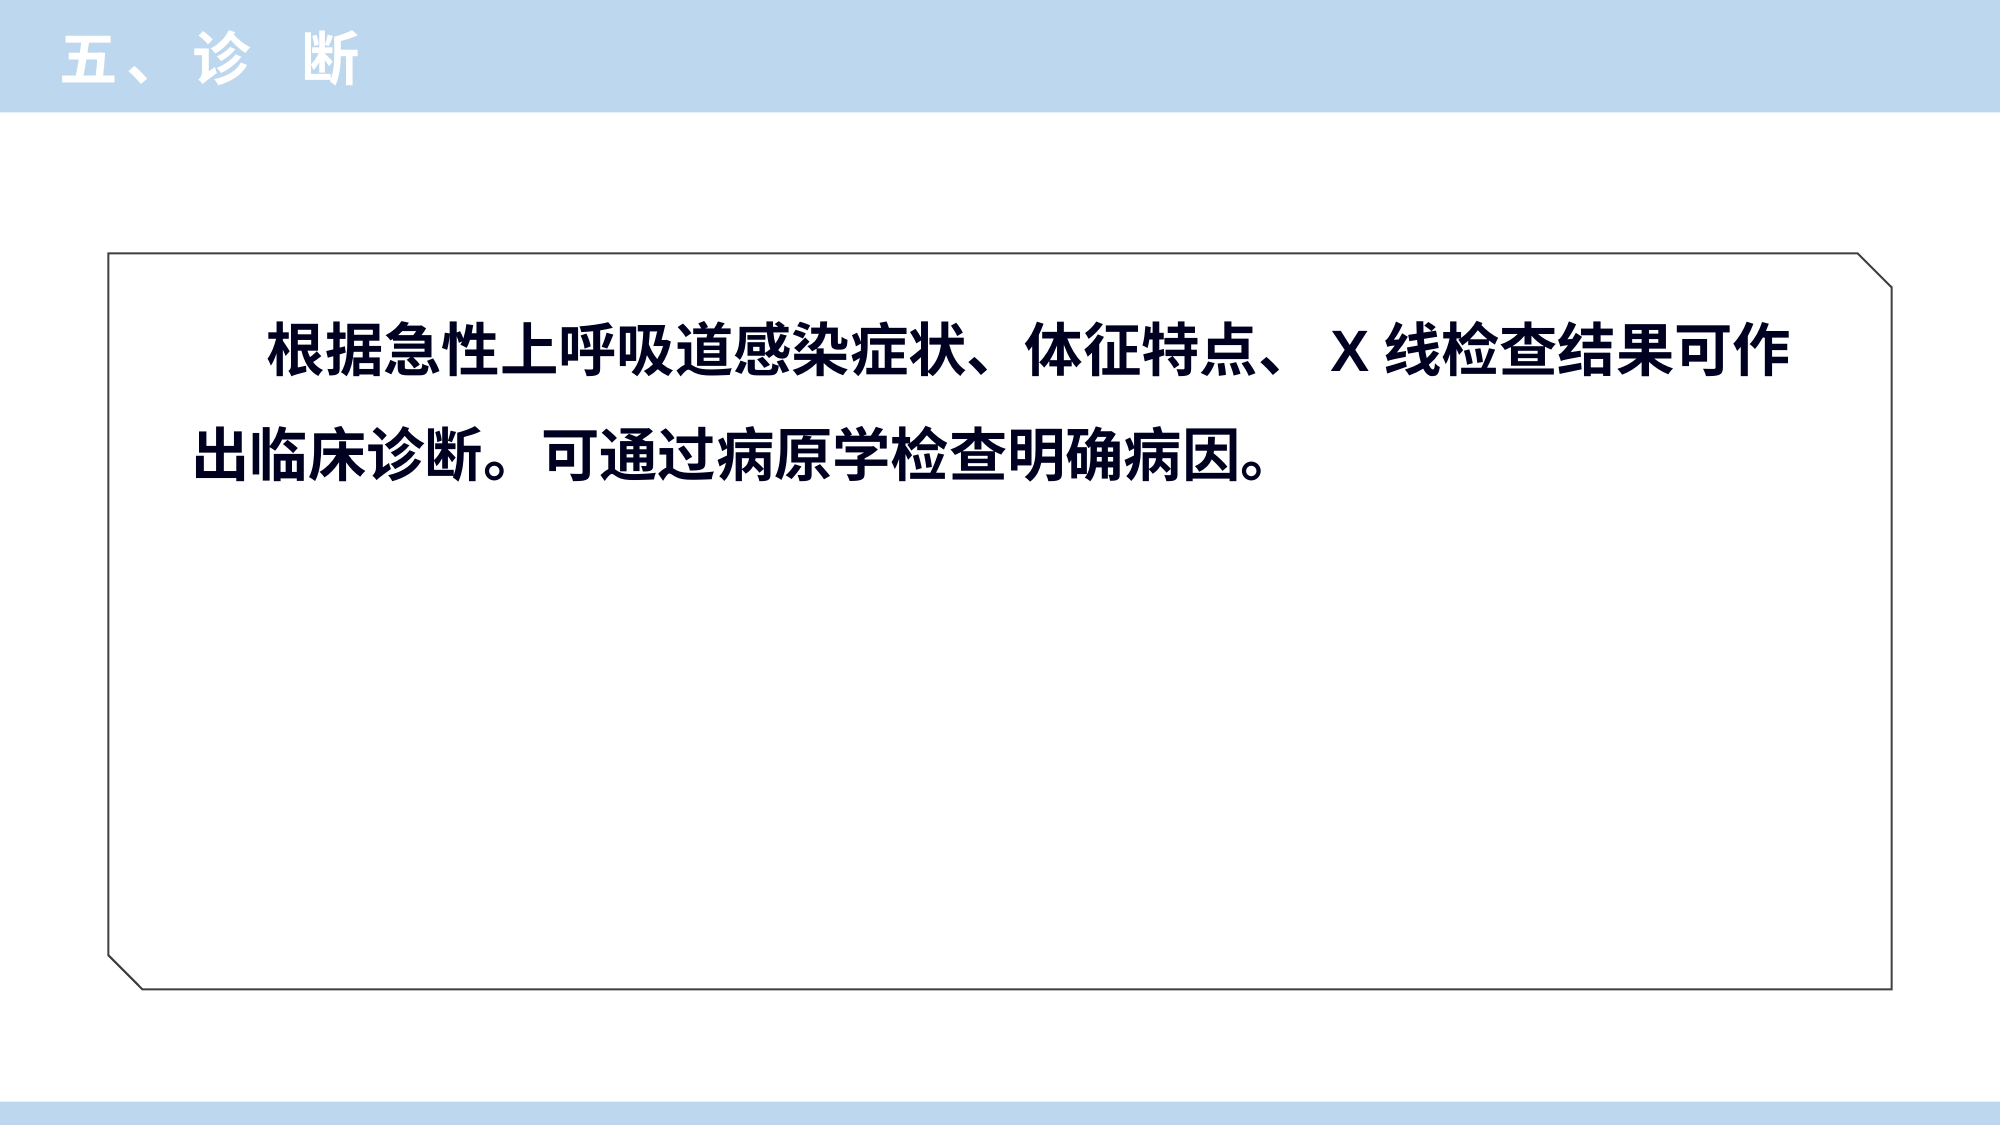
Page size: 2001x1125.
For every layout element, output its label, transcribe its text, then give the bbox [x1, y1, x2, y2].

text_box 根据急性上呼吸道感染症状、体征特点、X线检查结果可作出临床诊断。可通过病原学检查明确病因。 [177, 270, 1806, 496]
text_box [107, 252, 1893, 991]
text_box 五、诊 断 [47, 16, 372, 98]
